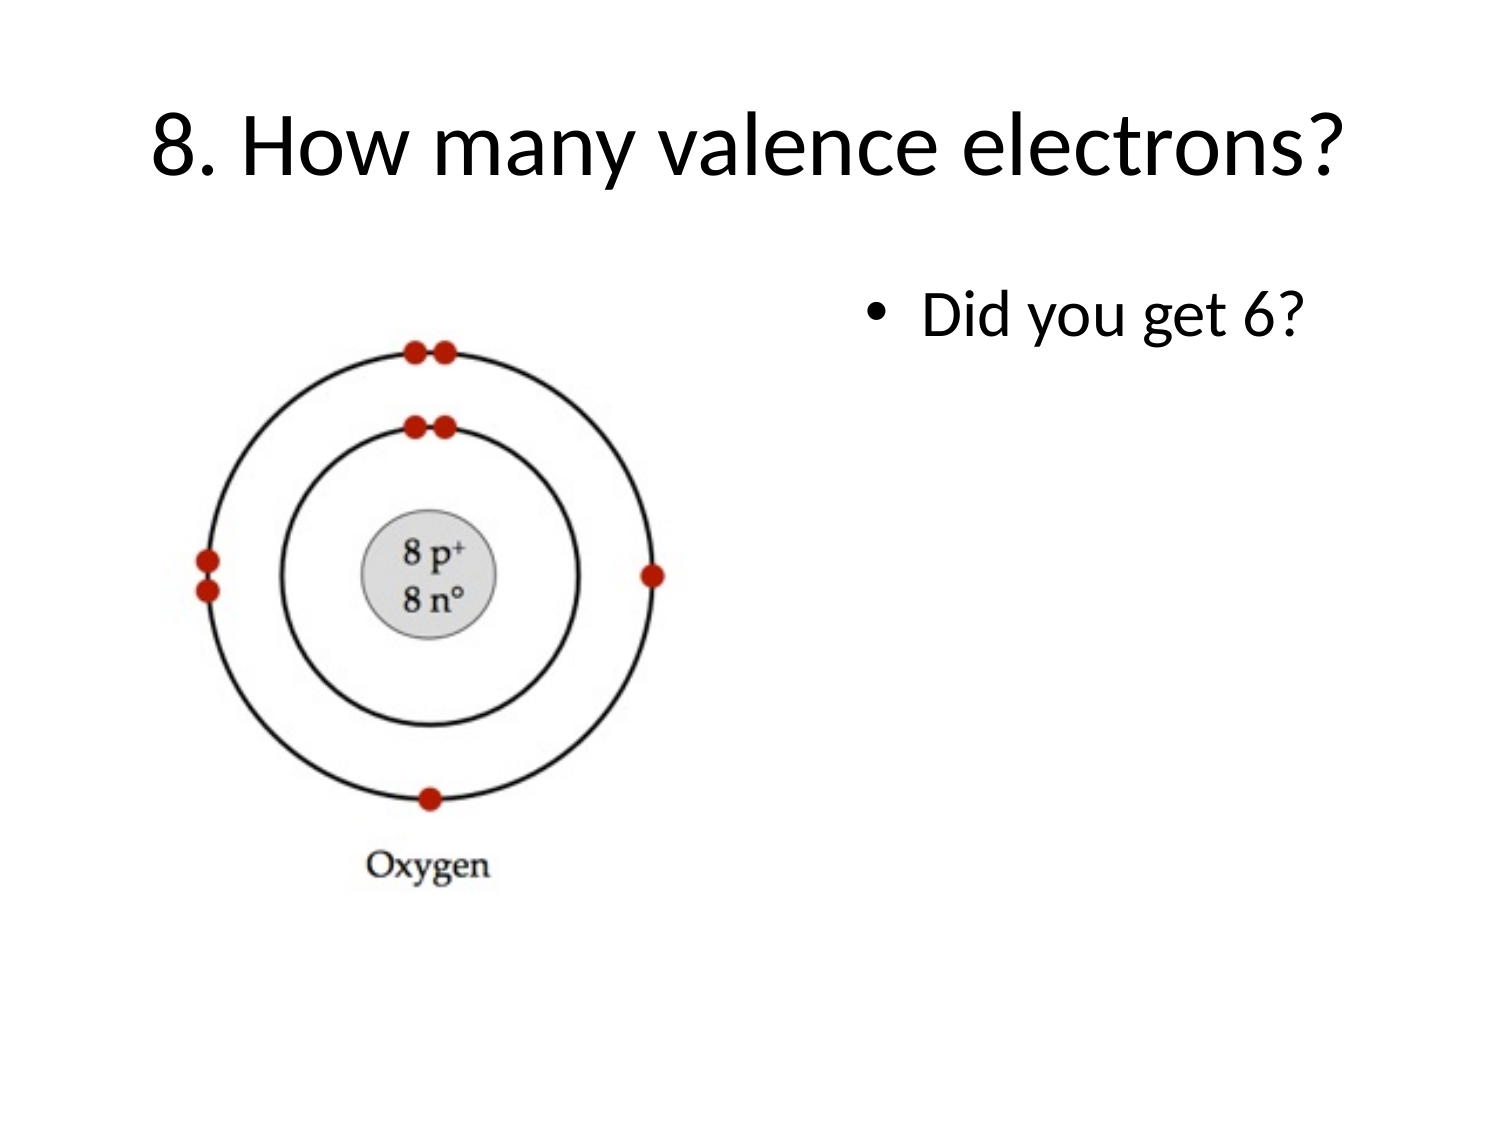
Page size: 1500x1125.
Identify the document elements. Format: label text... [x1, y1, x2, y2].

picture [162, 291, 713, 918]
title 8. How many valence electrons? [75, 45, 1425, 233]
list Did you get 6? [849, 262, 1425, 1005]
